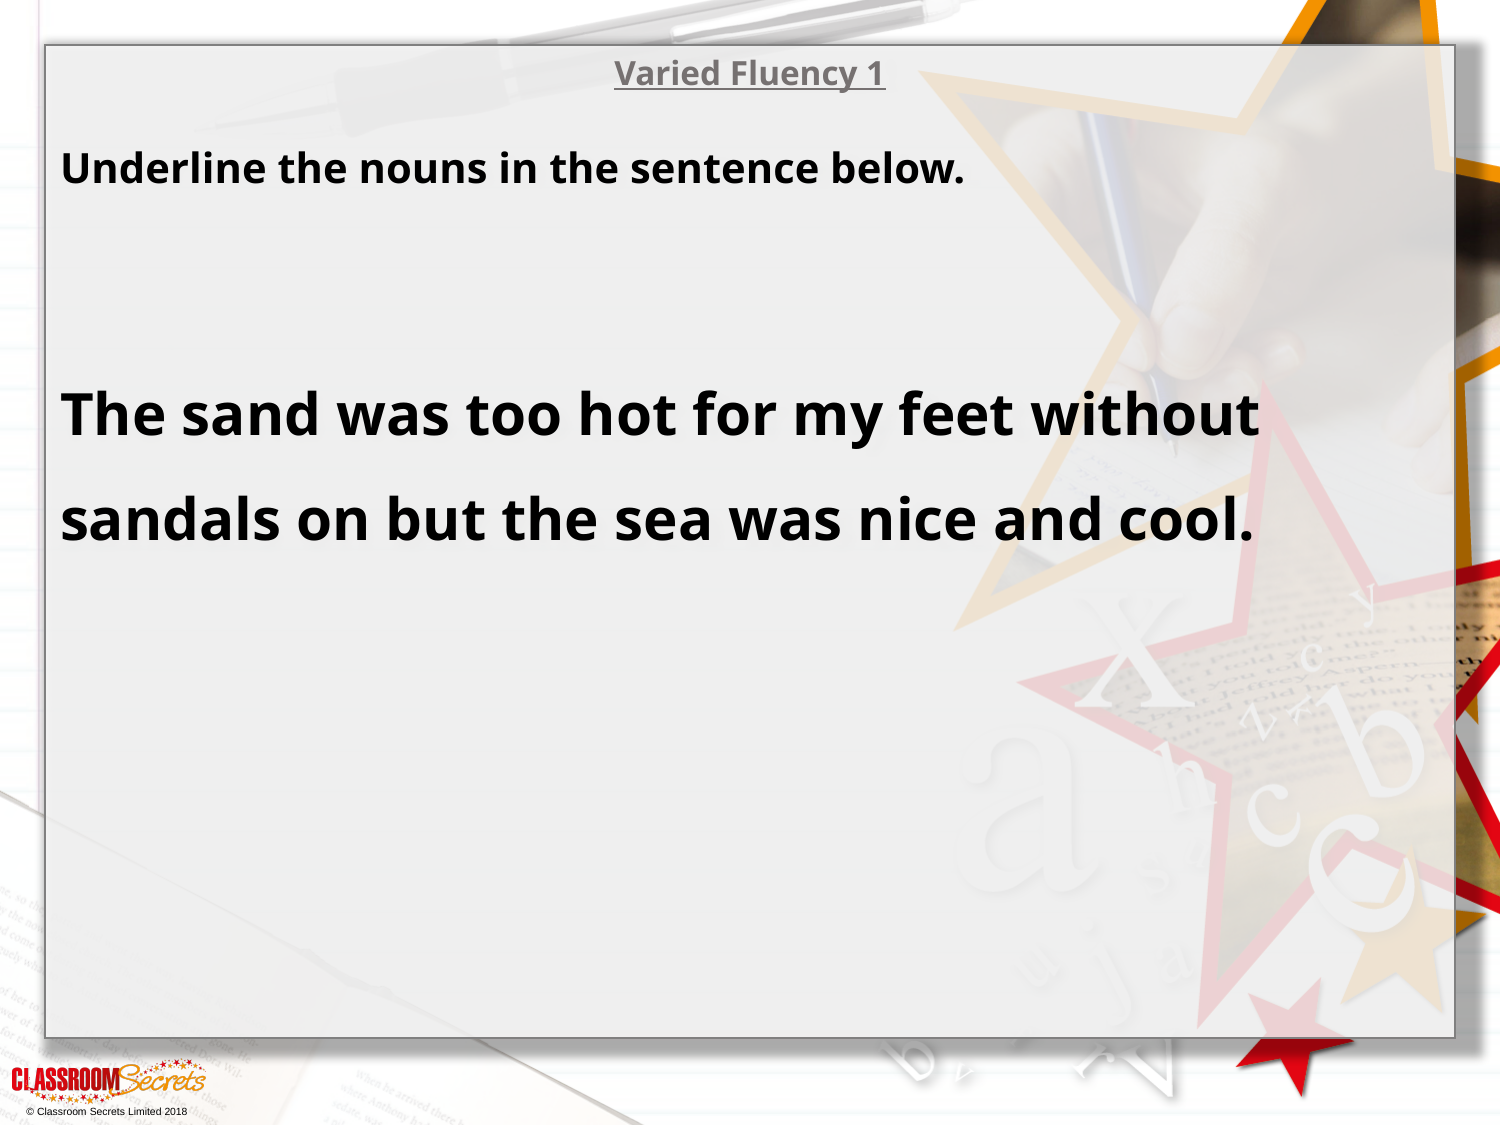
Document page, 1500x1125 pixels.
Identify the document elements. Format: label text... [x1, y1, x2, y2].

text_box Varied Fluency 1 Underline the nouns in the sentence below. The sand was too hot for my feet without sandals on but the sea was nice and cool. [44, 44, 1456, 1039]
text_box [11, 1058, 207, 1125]
picture [0, 0, 1500, 1125]
